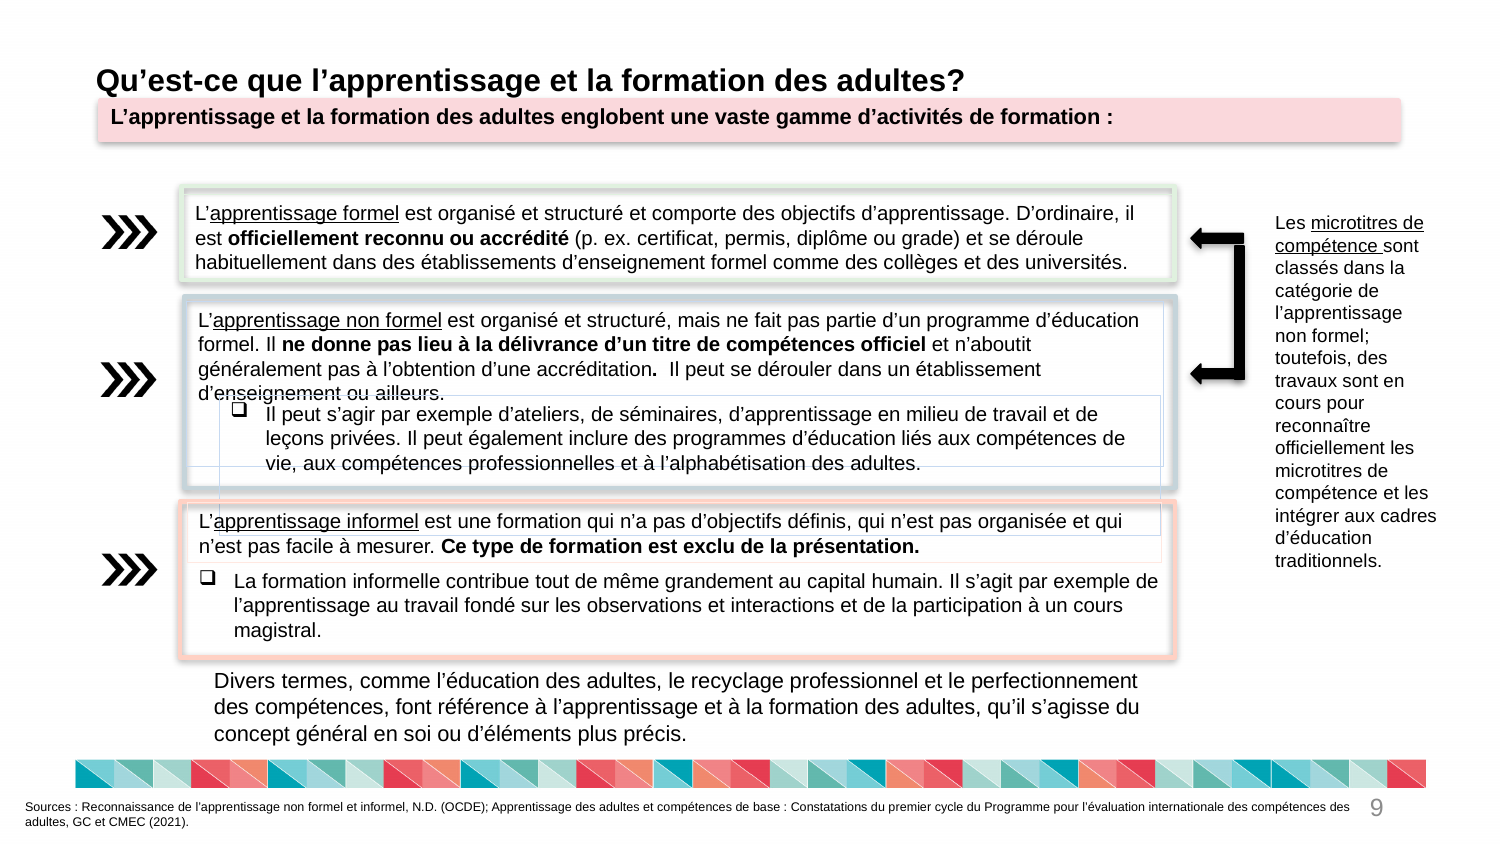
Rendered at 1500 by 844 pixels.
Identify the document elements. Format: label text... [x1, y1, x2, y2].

text_box [181, 185, 1175, 281]
text_box L’apprentissage et la formation des adultes englobent une vaste gamme d’activités de formation : [50, 97, 1126, 135]
text_box L’apprentissage formel est organisé et structuré et comporte des objectifs d’apprentissage. D’ordinaire, il est officiellement reconnu ou accrédité (p. ex. certificat, permis, diplôme ou grade) et se déroule habituellement dans des établissements d’enseignement formel comme des collèges et des universités. [183, 194, 1175, 279]
slide_number 9 [1352, 792, 1399, 820]
text_box L’apprentissage non formel est organisé et structuré, mais ne fait pas partie d’un programme d’éducation formel. Il ne donne pas lieu à la délivrance d’un titre de compétences officiel et n’aboutit généralement pas à l’obtention d’une accréditation. Il peut se dérouler dans un établissement d’enseignement ou ailleurs. [186, 301, 1164, 467]
text_box [184, 295, 1176, 489]
text_box Sources : Reconnaissance de l’apprentissage non formel et informel, N.D. (OCDE); Apprentissage des adultes et compétences de base : Constatations du premier cycle du Programme pour l’évaluation internationale des compétences des adultes, GC et CMEC (2021). [13, 793, 1377, 844]
text_box [99, 100, 1399, 141]
text_box Il peut s’agir par exemple d’ateliers, de séminaires, d’apprentissage en milieu de travail et de leçons privées. Il peut également inclure des programmes d’éducation liés aux compétences de vie, aux compétences professionnelles et à l’alphabétisation des adultes. [219, 395, 1161, 500]
picture [0, 0, 1500, 844]
text_box [179, 501, 1176, 658]
text_box [1190, 227, 1245, 249]
title Qu’est-ce que l’apprentissage et la formation des adultes? [80, 39, 1301, 99]
text_box Les microtitres de compétence sont classés dans la catégorie de l’apprentissage non formel; toutefois, des travaux sont en cours pour reconnaître officiellement les microtitres de compétence et les intégrer aux cadres d’éducation traditionnels. [1263, 205, 1449, 596]
text_box La formation informelle contribue tout de même grandement au capital humain. Il s’agit par exemple de l’apprentissage au travail fondé sur les observations et interactions et de la participation à un cours magistral. [187, 562, 1183, 704]
text_box L’apprentissage informel est une formation qui n’a pas d’objectifs définis, qui n’est pas organisée et qui n’est pas facile à mesurer. Ce type de formation est exclu de la présentation. [187, 502, 1162, 562]
text_box [1190, 363, 1229, 385]
text_box Divers termes, comme l’éducation des adultes, le recyclage professionnel et le perfectionnement des compétences, font référence à l’apprentissage et à la formation des adultes, qu’il s’agisse du concept général en soi ou d’éléments plus précis. [202, 661, 1191, 751]
text_box [1234, 245, 1245, 380]
